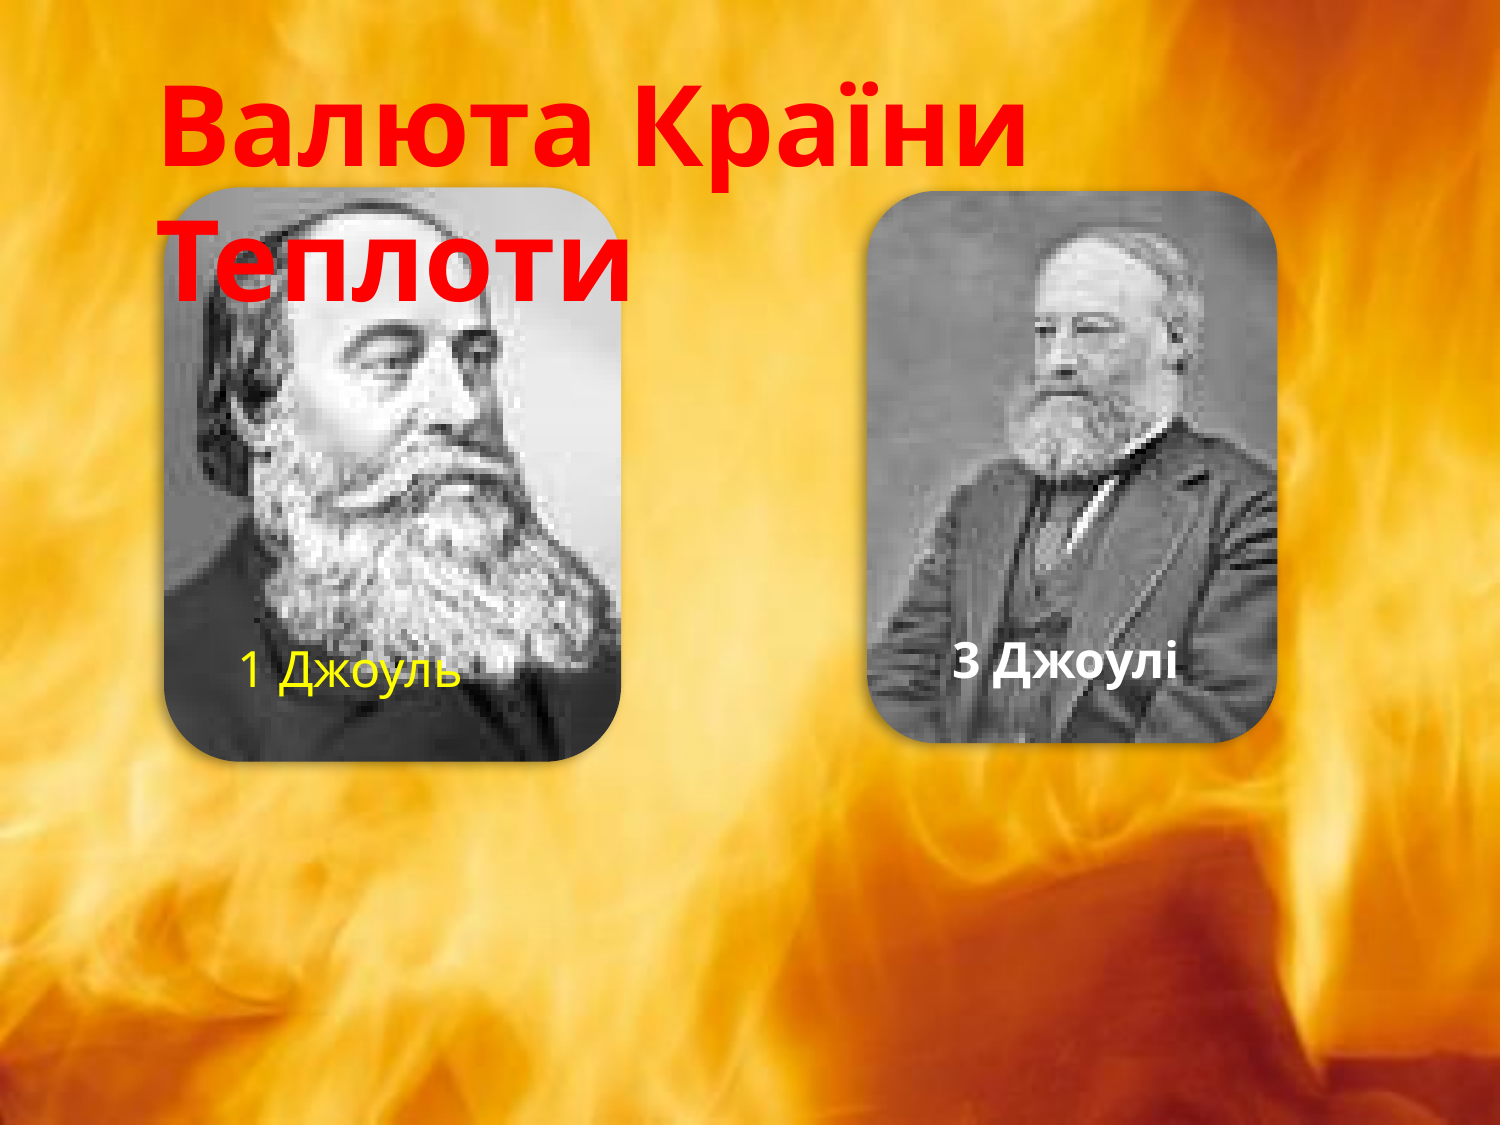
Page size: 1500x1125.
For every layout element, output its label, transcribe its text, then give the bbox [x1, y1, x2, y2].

text_box Валюта Країни Теплоти [140, 46, 1395, 332]
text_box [164, 187, 622, 762]
picture [0, 0, 1500, 1125]
